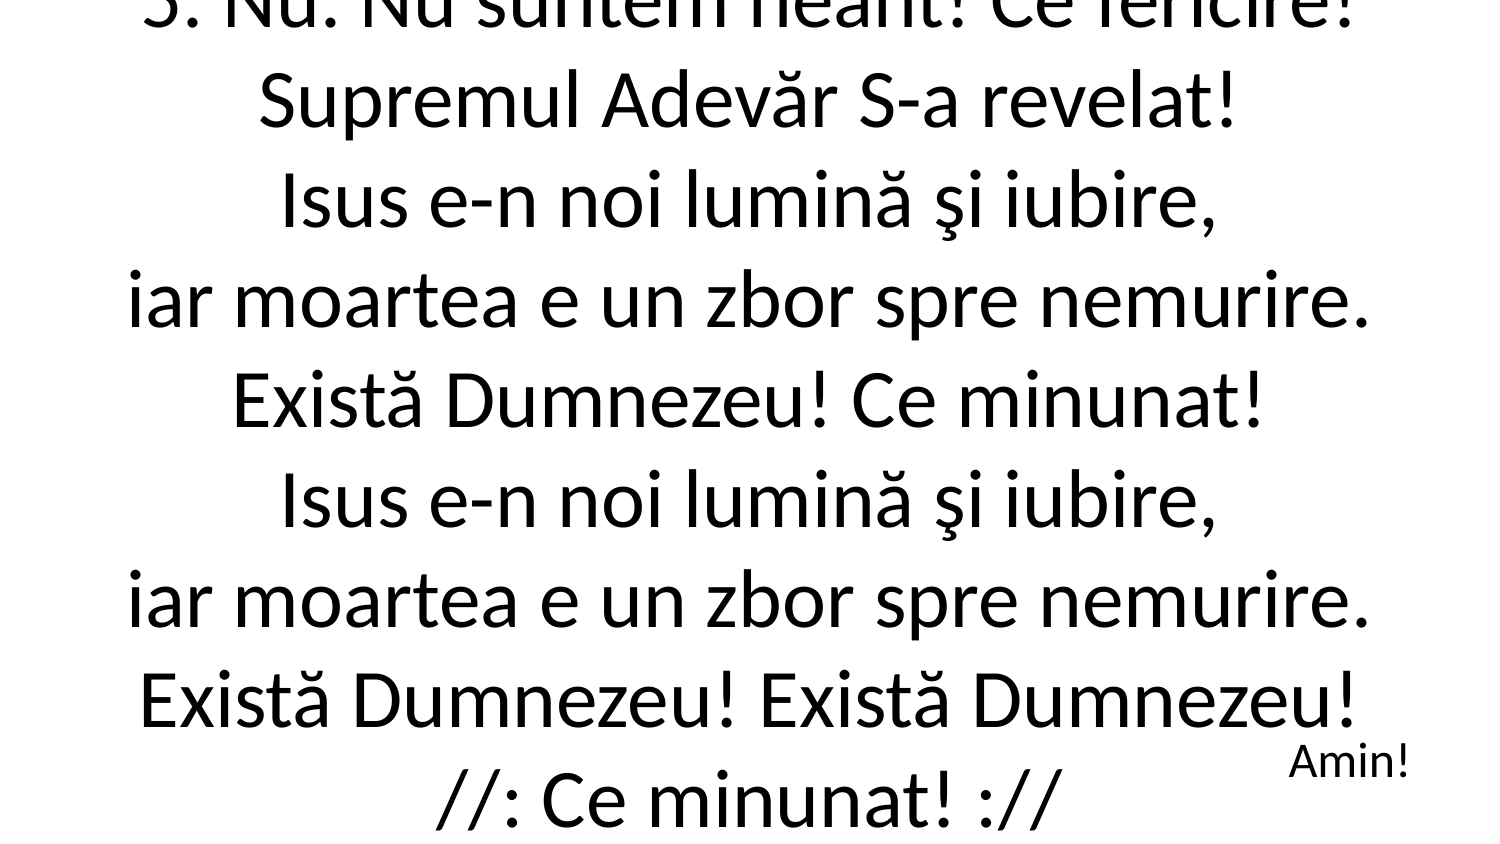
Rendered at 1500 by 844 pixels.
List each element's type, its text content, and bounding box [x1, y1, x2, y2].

text_box Amin! [1273, 674, 1427, 795]
text_box 5. Nu. Nu suntem neant! Ce fericire! Supremul Adevăr S-a revelat! Isus e-n noi lumină şi iubire, iar moartea e un zbor spre nemurire. Există Dumnezeu! Ce minunat! Isus e-n noi lumină şi iubire, iar moartea e un zbor spre nemurire. Există Dumnezeu! Există Dumnezeu! //: Ce minunat! :// 6 [111, 0, 1389, 844]
